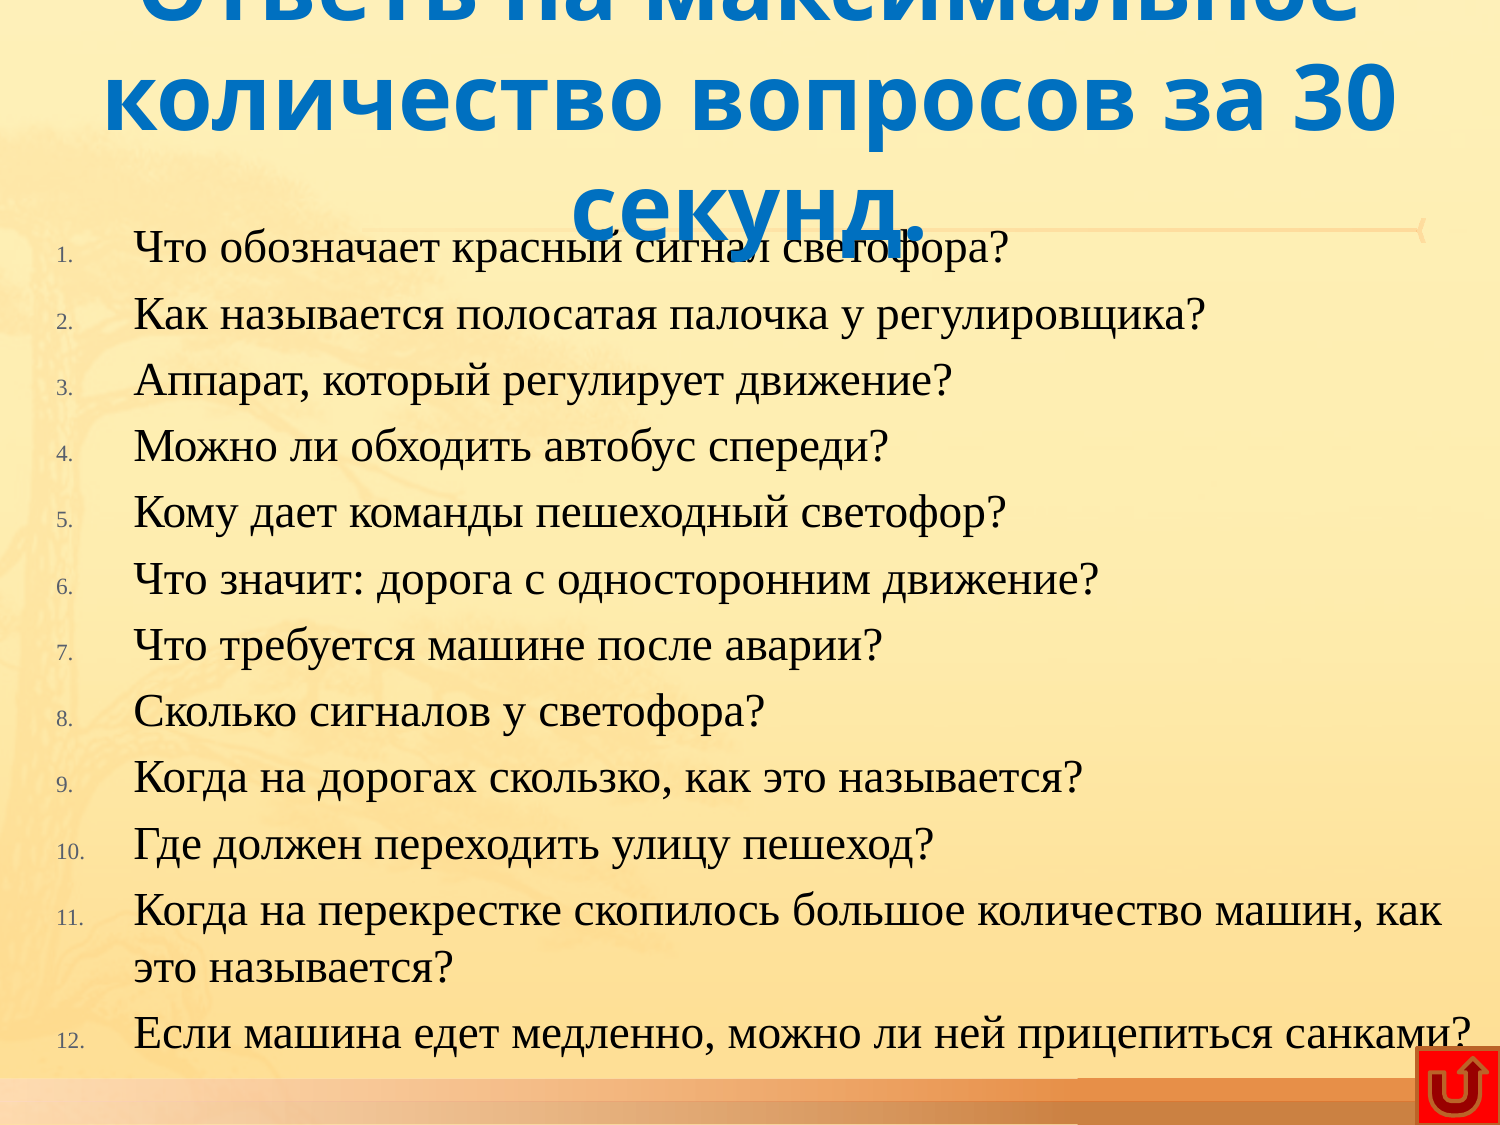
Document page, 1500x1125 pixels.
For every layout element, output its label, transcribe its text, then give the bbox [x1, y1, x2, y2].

list Что обозначает красный сигнал светофора? Как называется полосатая палочка у регулировщика? Аппарат, который регулирует движение? Можно ли обходить автобус спереди? Кому дает команды пешеходный светофор? Что значит: дорога с односторонним движение? Что требуется машине после аварии? Сколько сигналов у светофора? Когда на дорогах скользко, как это называется? Где должен переходить улицу пешеход? Когда на перекрестке скопилось большое количество машин, как это называется? Если машина едет медленно, можно ли ней прицепиться санками? [41, 208, 1500, 1083]
title Ответь на максимальное количество вопросов за 30 секунд. [41, 0, 1459, 188]
text_box [1415, 1046, 1500, 1125]
